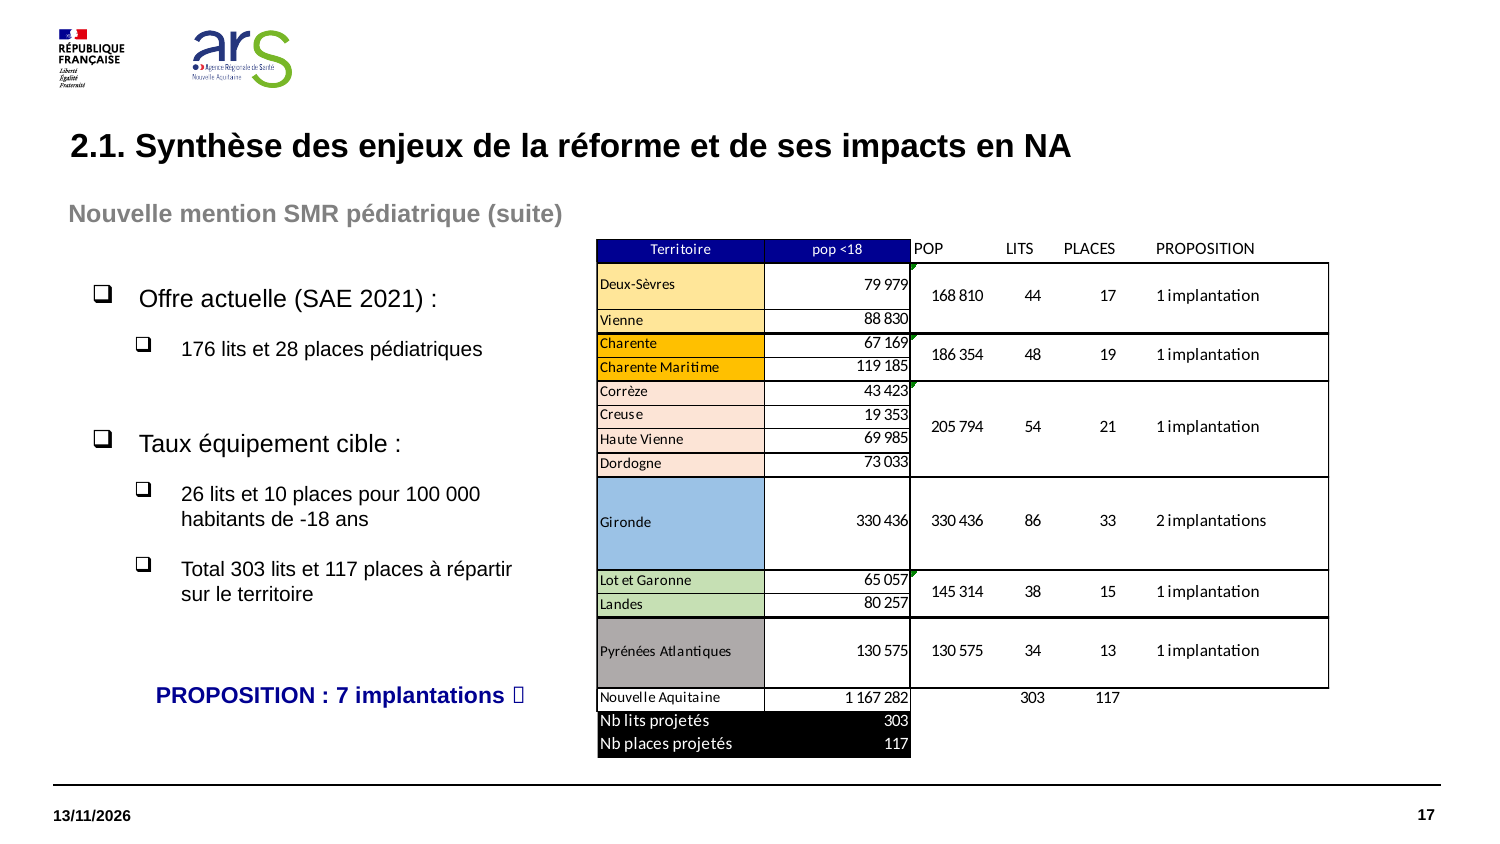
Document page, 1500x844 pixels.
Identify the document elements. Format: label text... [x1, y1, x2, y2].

slide_number 17 [1213, 800, 1436, 844]
picture [47, 17, 136, 107]
picture [596, 238, 1331, 759]
list Nouvelle mention SMR pédiatrique (suite) [53, 197, 1436, 800]
picture [192, 30, 292, 88]
list Offre actuelle (SAE 2021) : 176 lits et 28 places pédiatriques Taux équipement cible : 26 lits et 10 places pour 100 000 habitants de -18 ans Total 303 lits et 117 places à répartir sur le territoire PROPOSITION : 7 implantations  [76, 282, 526, 744]
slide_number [53, 800, 252, 844]
title 2.1. Synthèse des enjeux de la réforme et de ses impacts en NA [53, 102, 1436, 192]
